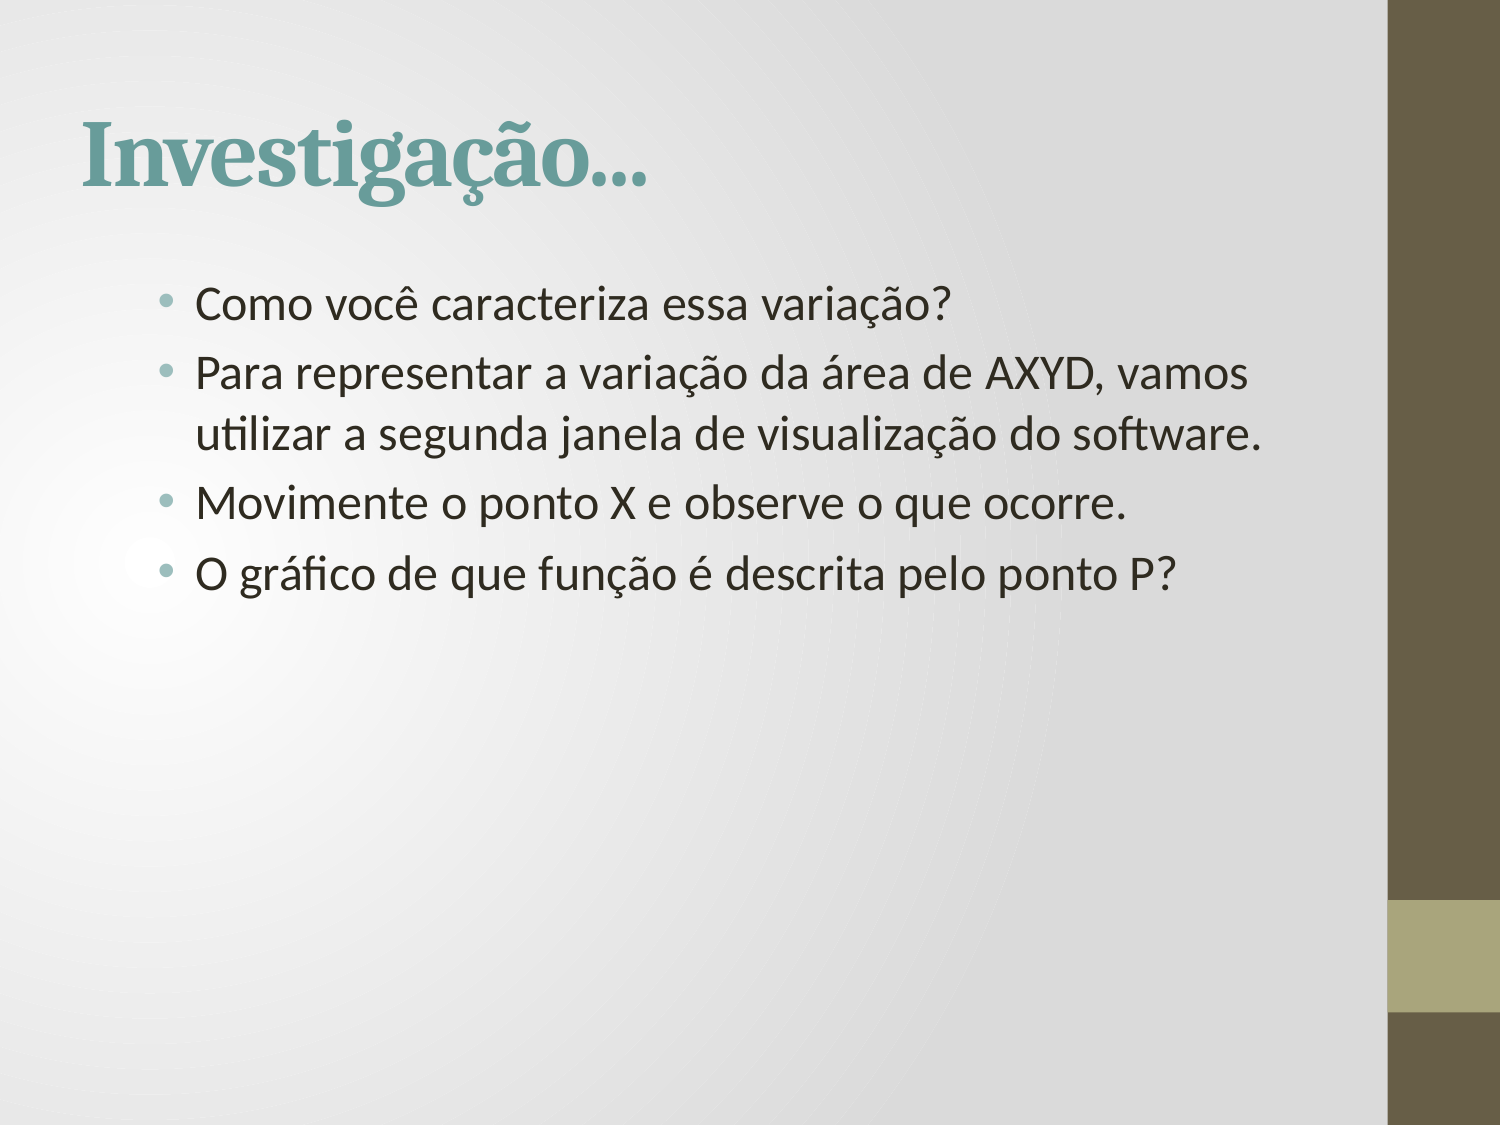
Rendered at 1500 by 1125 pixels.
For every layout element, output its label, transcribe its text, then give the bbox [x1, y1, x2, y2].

title Investigação... [64, 54, 1315, 243]
list Como você caracteriza essa variação? Para representar a variação da área de AXYD, vamos utilizar a segunda janela de visualização do software. Movimente o ponto X e observe o que ocorre. O gráfico de que função é descrita pelo ponto P? [75, 262, 1325, 1050]
